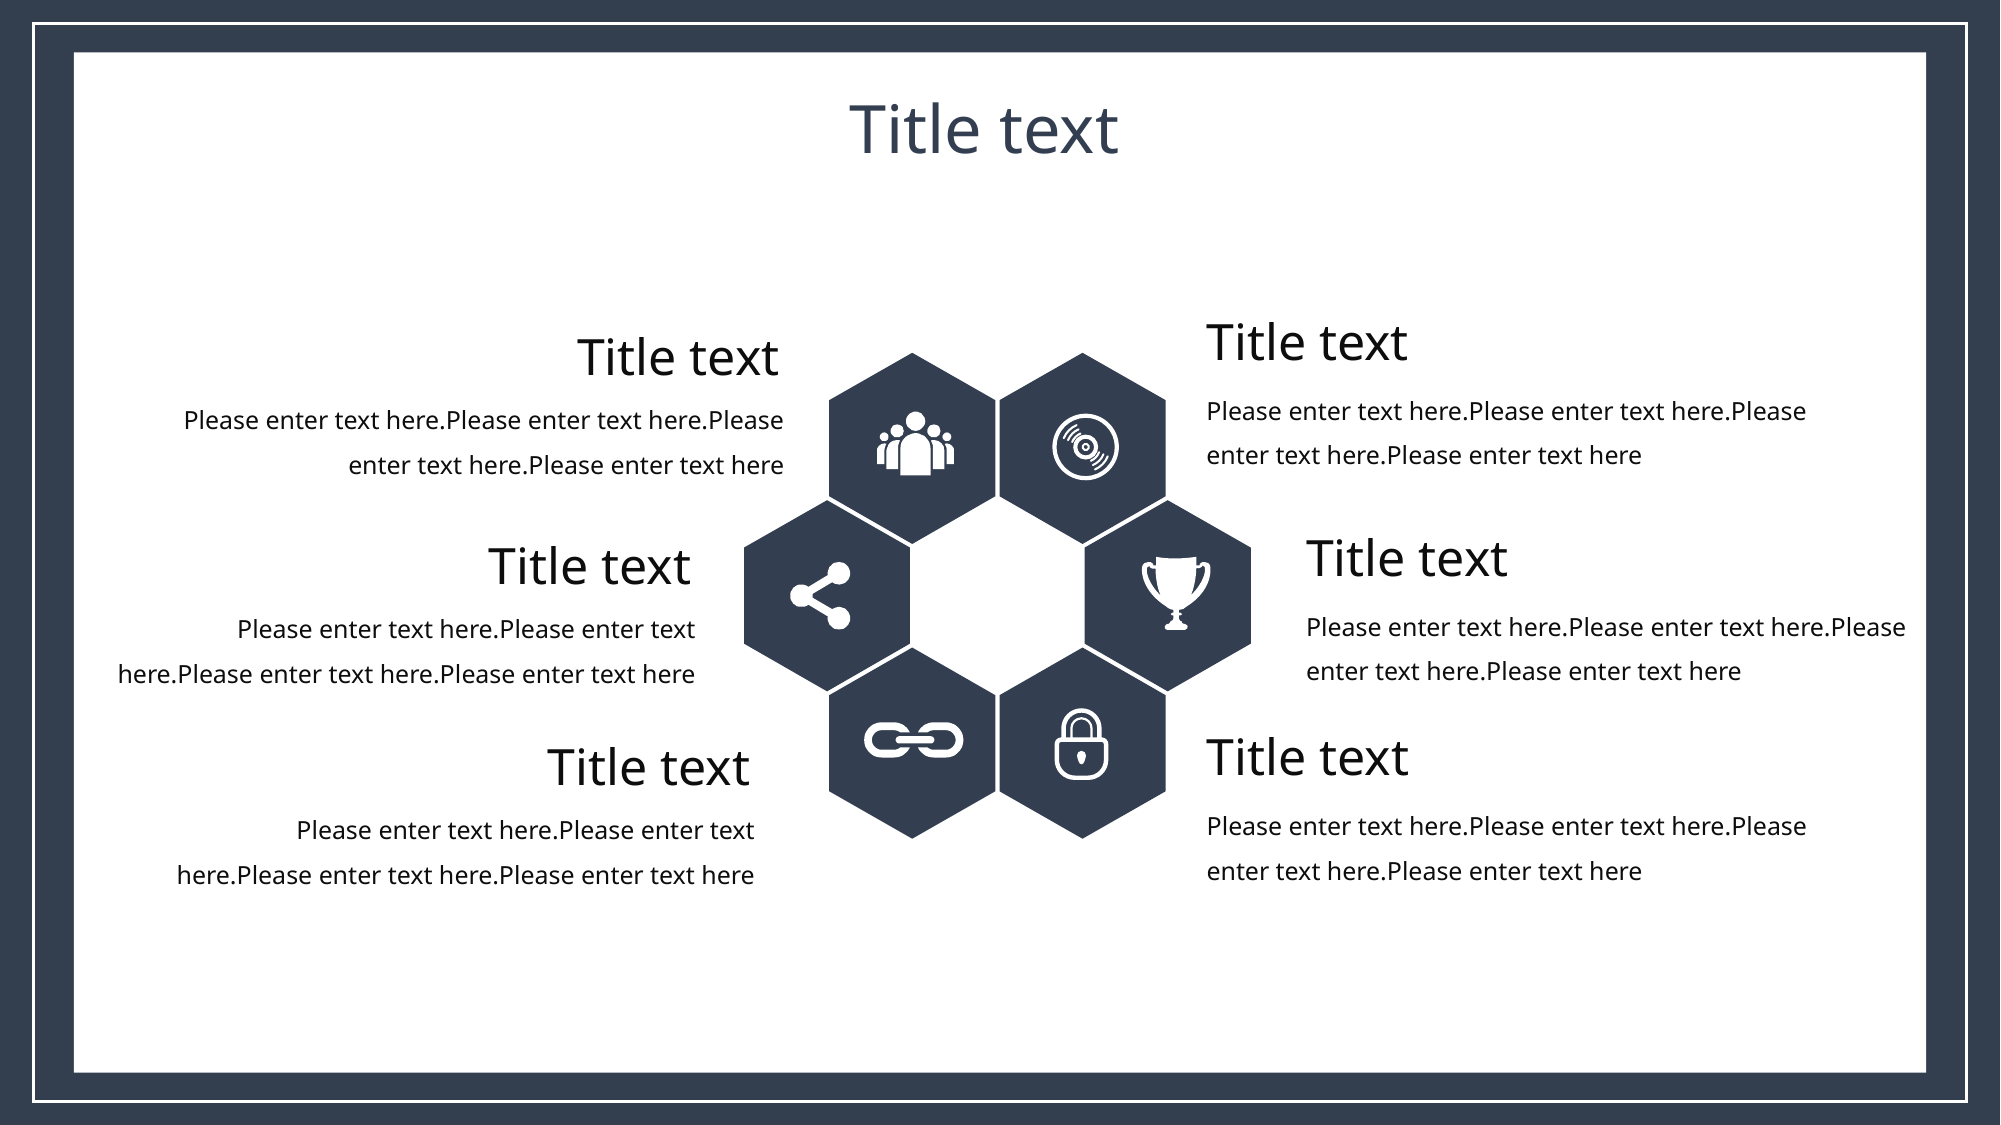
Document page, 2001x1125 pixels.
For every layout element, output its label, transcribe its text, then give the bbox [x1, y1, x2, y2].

text_box Title text [284, 318, 795, 393]
text_box [1113, 428, 1119, 466]
text_box [32, 23, 1968, 1102]
text_box Title text [195, 526, 706, 602]
text_box [830, 561, 848, 566]
text_box Title text [849, 86, 1151, 167]
text_box [828, 351, 997, 546]
text_box Please enter text here.Please enter text here.Please enter text here.Please enter text here [1191, 372, 1850, 478]
text_box [998, 646, 1167, 840]
text_box [829, 625, 848, 630]
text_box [791, 566, 861, 625]
text_box [1199, 562, 1211, 595]
text_box Title text [1291, 519, 1802, 594]
text_box Please enter text here.Please enter text here.Please enter text here.Please enter text here [1291, 588, 1949, 694]
text_box [998, 351, 1167, 546]
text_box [1040, 705, 1110, 783]
text_box [1083, 499, 1252, 693]
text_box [1136, 564, 1201, 638]
text_box Please enter text here.Please enter text here.Please enter text here.Please enter text here [150, 792, 771, 897]
text_box Please enter text here.Please enter text here.Please enter text here.Please enter text here [158, 382, 800, 488]
text_box [1156, 556, 1197, 564]
text_box [946, 432, 952, 442]
text_box Title text [1191, 303, 1703, 379]
text_box Title text [1191, 718, 1703, 794]
text_box [895, 736, 935, 744]
text_box [918, 722, 964, 758]
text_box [1054, 420, 1113, 488]
text_box [906, 411, 925, 418]
text_box [864, 722, 910, 758]
text_box [946, 443, 954, 465]
text_box [73, 51, 1927, 1074]
text_box [743, 499, 911, 693]
text_box Title text [254, 727, 766, 803]
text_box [880, 418, 946, 484]
text_box [828, 646, 997, 840]
text_box [1066, 413, 1106, 420]
text_box Please enter text here.Please enter text here.Please enter text here.Please enter text here [1191, 788, 1850, 893]
text_box Please enter text here.Please enter text here.Please enter text here.Please enter text here [91, 591, 711, 696]
